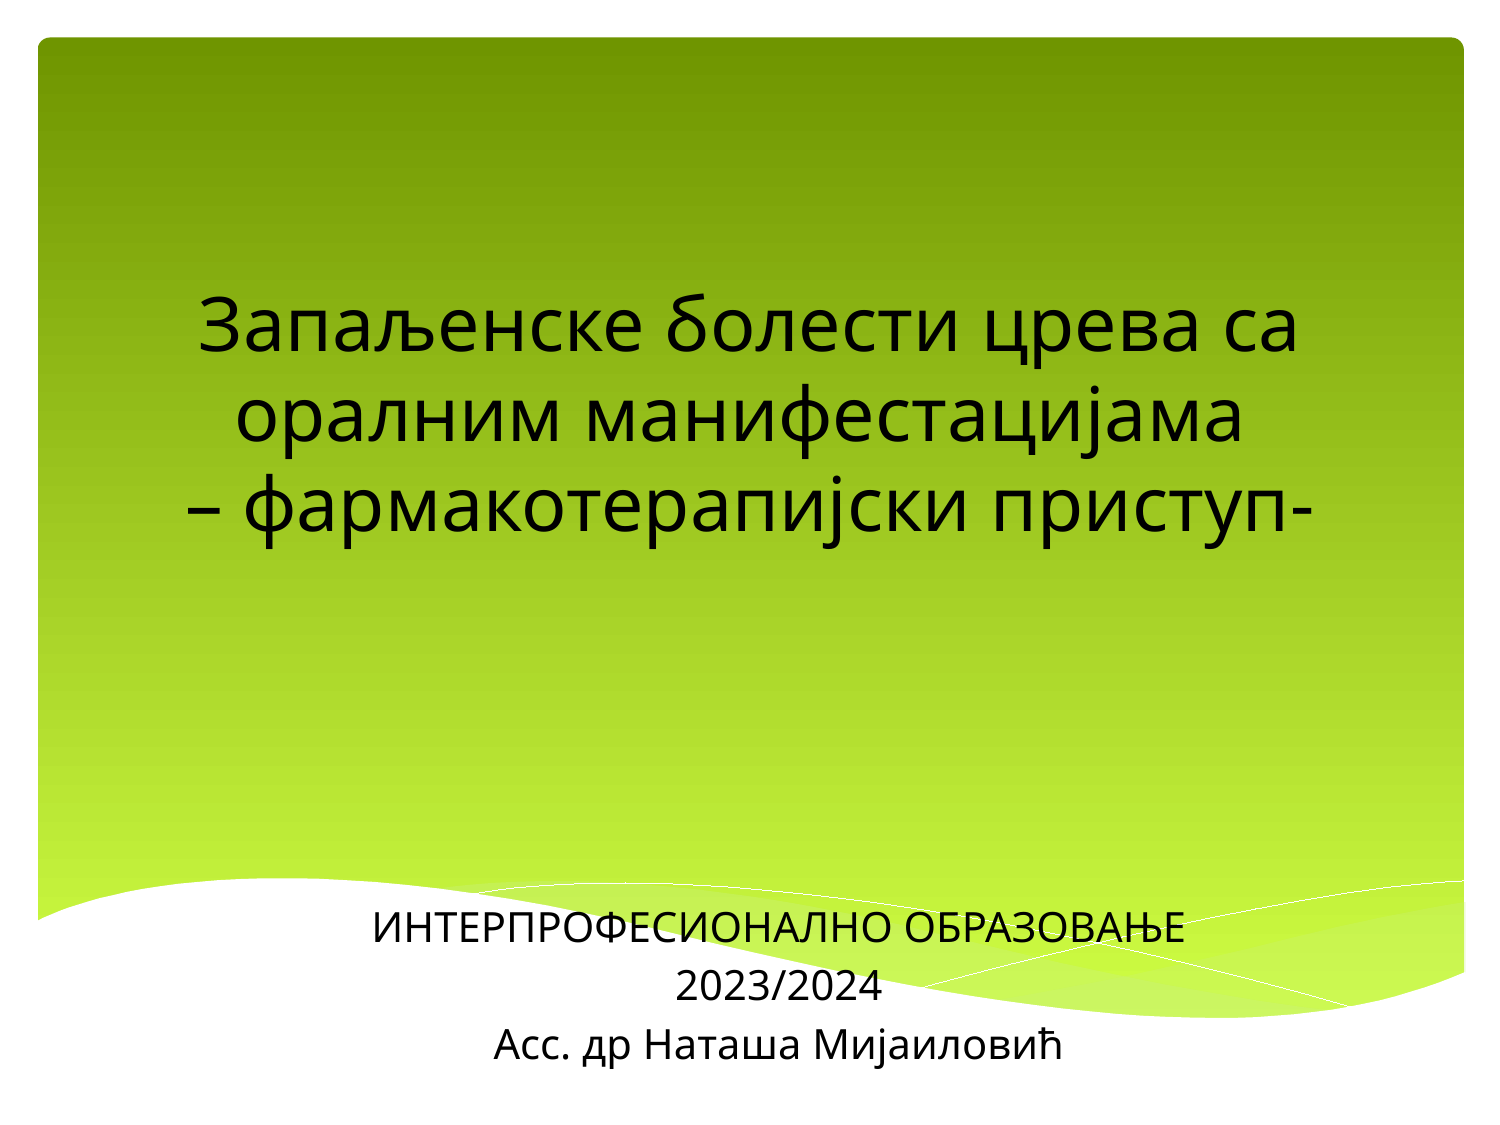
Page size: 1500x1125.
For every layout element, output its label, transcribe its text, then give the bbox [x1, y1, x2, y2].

title Запаљенске болести црева са оралним манифестацијама – фармакотерапијски приступ- [112, 262, 1388, 555]
subtitle ИНТЕРПРОФЕСИОНАЛНО ОБРАЗОВАЊЕ 2023/2024 Асс. др Наташа Мијаиловић [253, 893, 1304, 1125]
